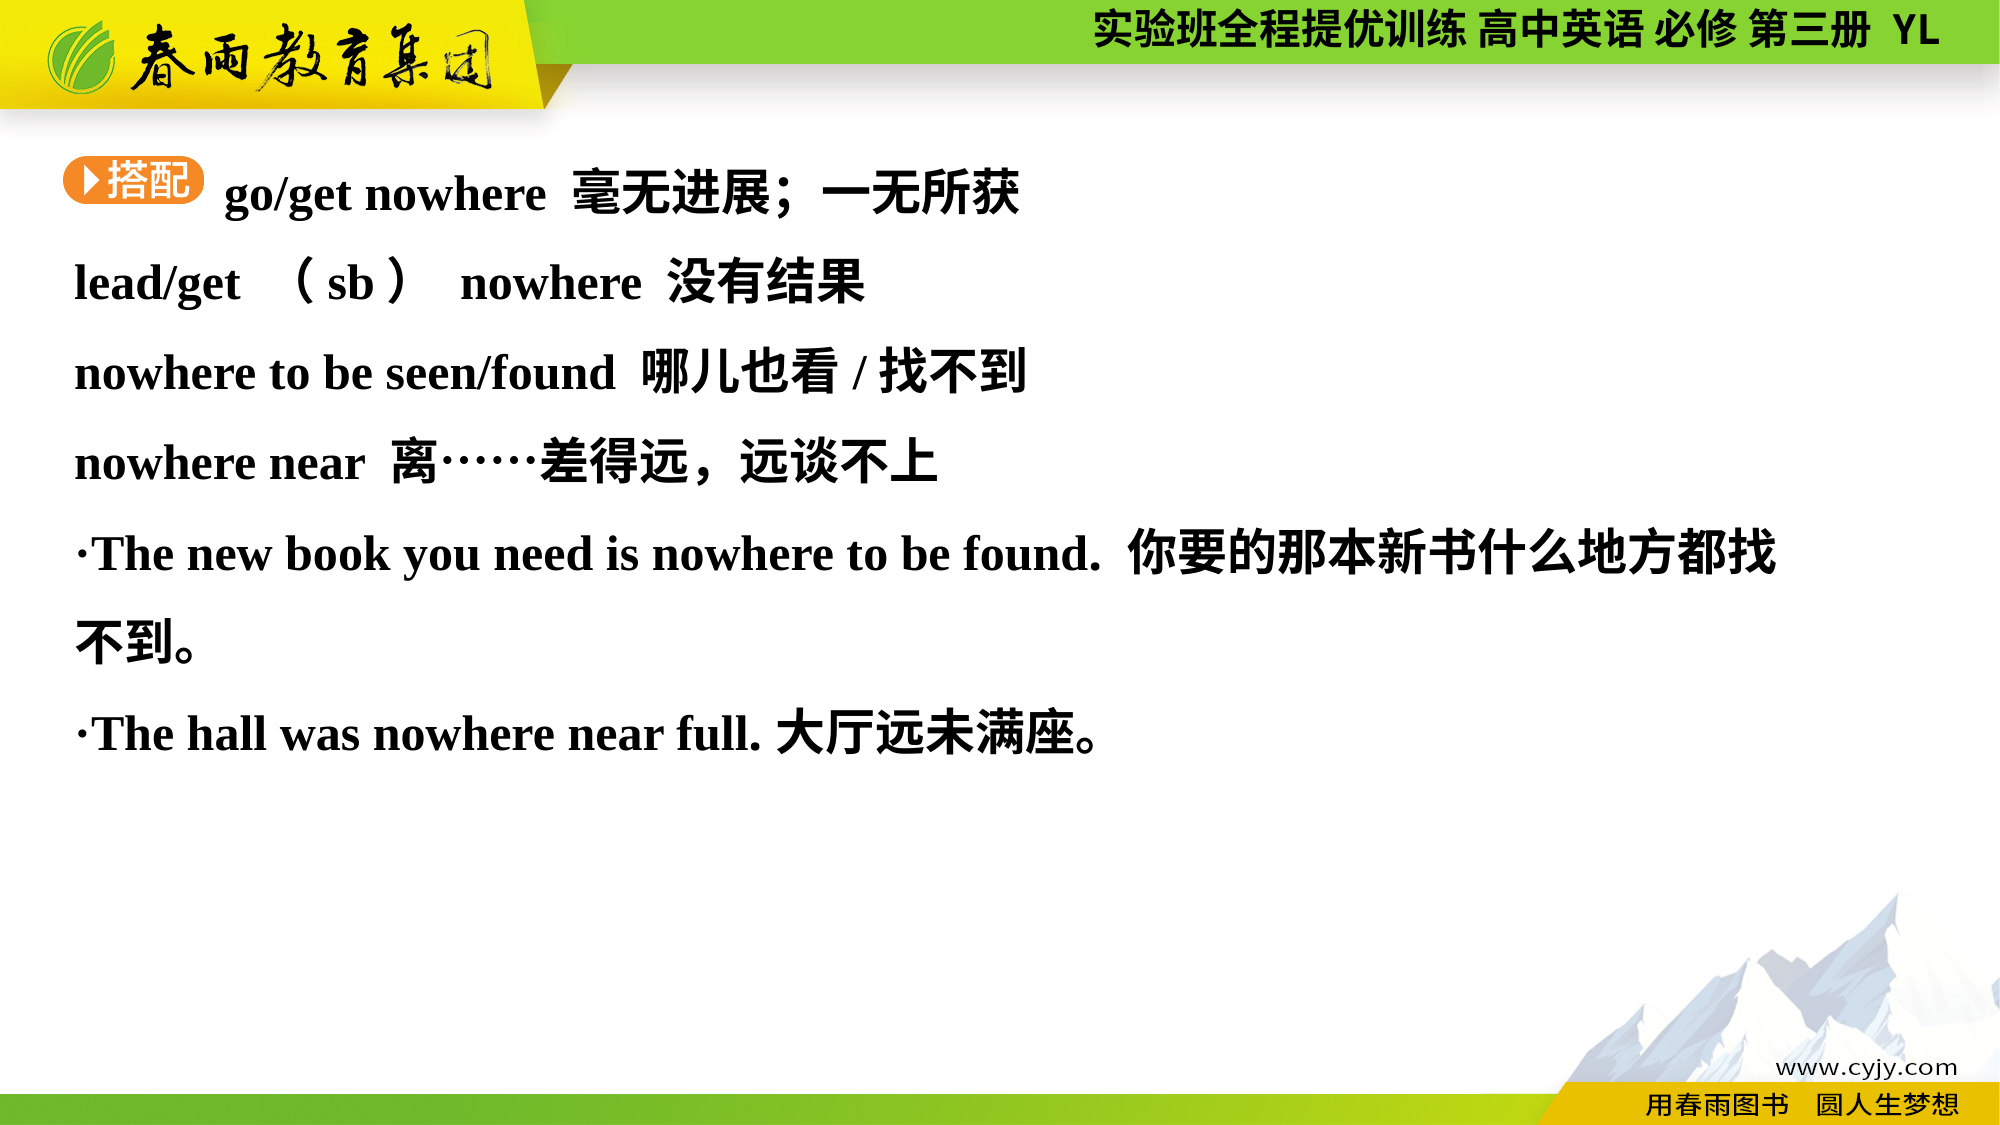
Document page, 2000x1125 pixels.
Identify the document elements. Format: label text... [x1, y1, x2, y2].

picture [0, 0, 2000, 1125]
list go/get nowhere 毫无进展；一无所获 lead/get （sb） nowhere 没有结果 nowhere to be seen/found 哪儿也看/找不到 nowhere near 离……差得远，远谈不上 ·The new book you need is nowhere to be found. 你要的那本新书什么地方都找 不到。 ·The hall was nowhere near full.大厅远未满座。 [59, 122, 1944, 763]
